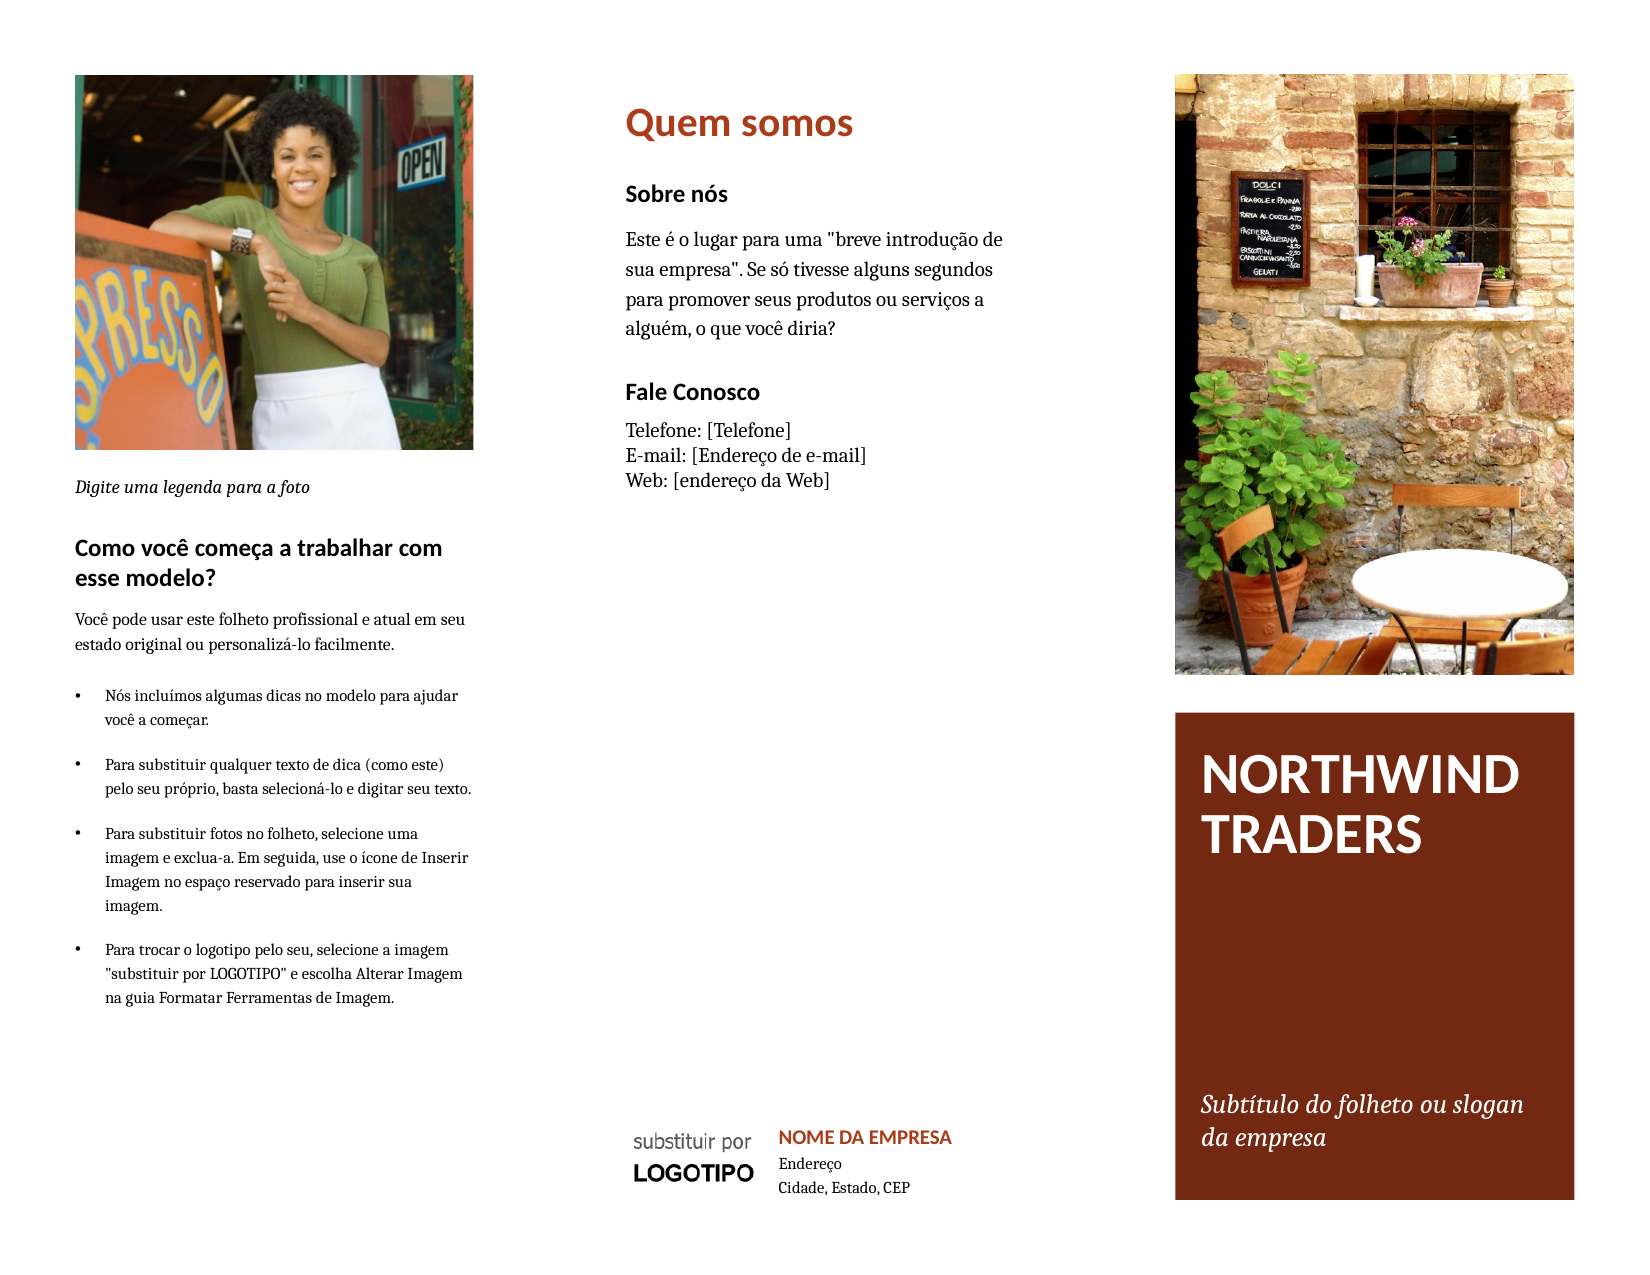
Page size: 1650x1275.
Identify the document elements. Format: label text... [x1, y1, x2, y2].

picture [631, 1131, 756, 1187]
list Fale Conosco [625, 375, 1025, 413]
list Nós incluímos algumas dicas no modelo para ajudar você a começar. Para substituir qualquer texto de dica (como este) pelo seu próprio, basta selecioná-lo e digitar seu texto. Para substituir fotos no folheto, selecione uma imagem e exclua-a. Em seguida, use o ícone de Inserir Imagem no espaço reservado para inserir sua imagem. Para trocar o logotipo pelo seu, selecione a imagem "substituir por LOGOTIPO" e escolha Alterar Imagem na guia Formatar Ferramentas de Imagem. [75, 681, 474, 1200]
list Subtítulo do folheto ou slogan da empresa [1201, 1086, 1544, 1159]
list Endereço Cidade, Estado, CEP [778, 1148, 1026, 1200]
list Quem somos [625, 99, 1025, 175]
list Telefone: [Telefone] E-mail: [Endereço de e-mail] Web: [endereço da Web] [625, 416, 1025, 527]
list Você pode usar este folheto profissional e atual em seu estado original ou personalizá-lo facilmente. [75, 603, 474, 671]
picture [74, 74, 474, 450]
title Northwind Traders [1201, 738, 1544, 873]
picture [1175, 74, 1574, 675]
list Digite uma legenda para a foto [75, 474, 474, 520]
list Sobre nós [625, 177, 1025, 215]
list Como você começa a trabalhar com esse modelo? [75, 531, 474, 603]
list Este é o lugar para uma "breve introdução de sua empresa". Se só tivesse alguns segundos para promover seus produtos ou serviços a alguém, o que você diria? [625, 220, 1025, 365]
list Nome da empresa [778, 1100, 1026, 1148]
